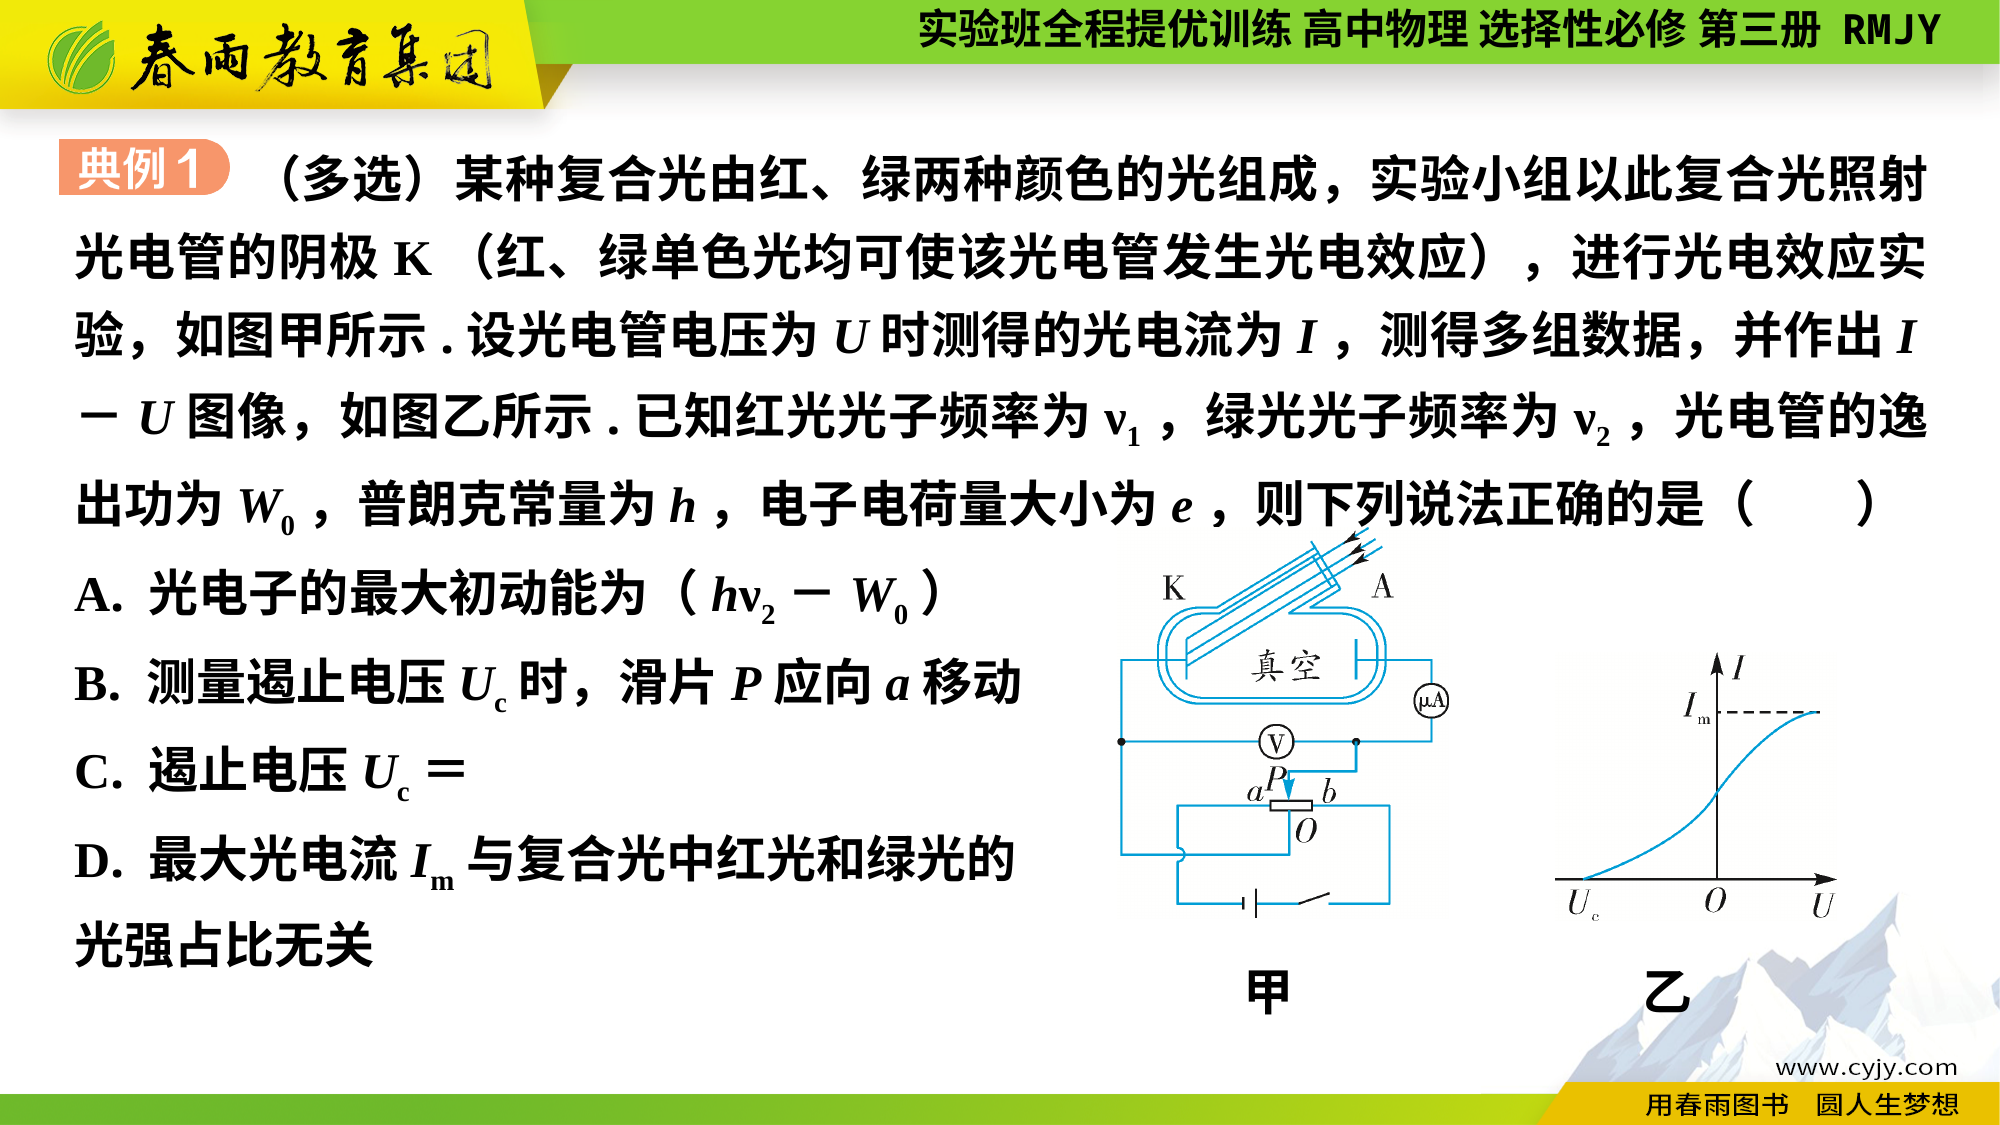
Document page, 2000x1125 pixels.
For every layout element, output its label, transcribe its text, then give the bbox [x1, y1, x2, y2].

text_box 甲 乙 [1228, 922, 1863, 1028]
picture [0, 0, 2000, 1125]
